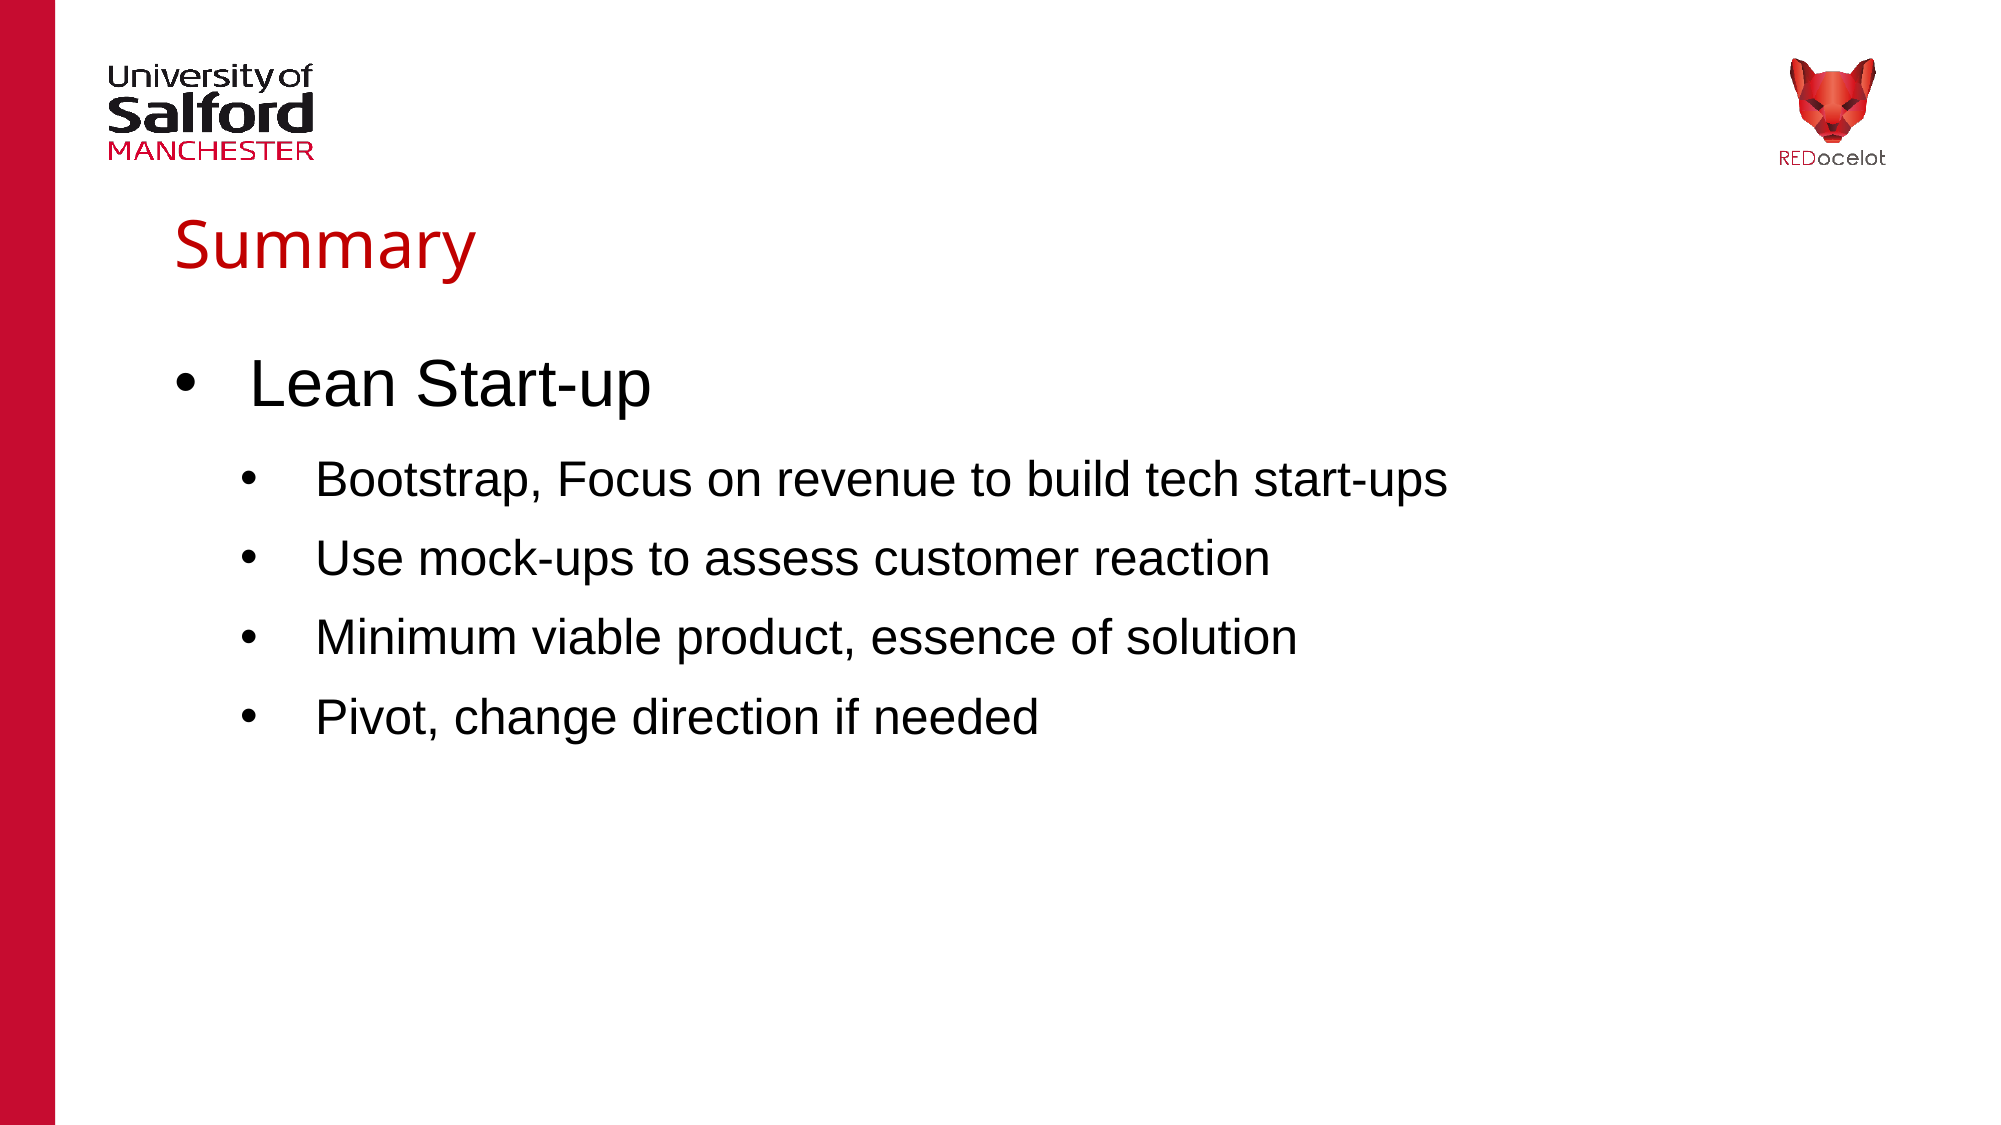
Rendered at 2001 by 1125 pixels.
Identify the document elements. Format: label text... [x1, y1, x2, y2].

picture [1766, 43, 1899, 180]
list Lean Start-up Bootstrap, Focus on revenue to build tech start-ups Use mock-ups to assess customer reaction Minimum viable product, essence of solution Pivot, change direction if needed [159, 340, 1899, 1004]
picture [60, 27, 362, 196]
title Summary [159, 201, 1899, 310]
